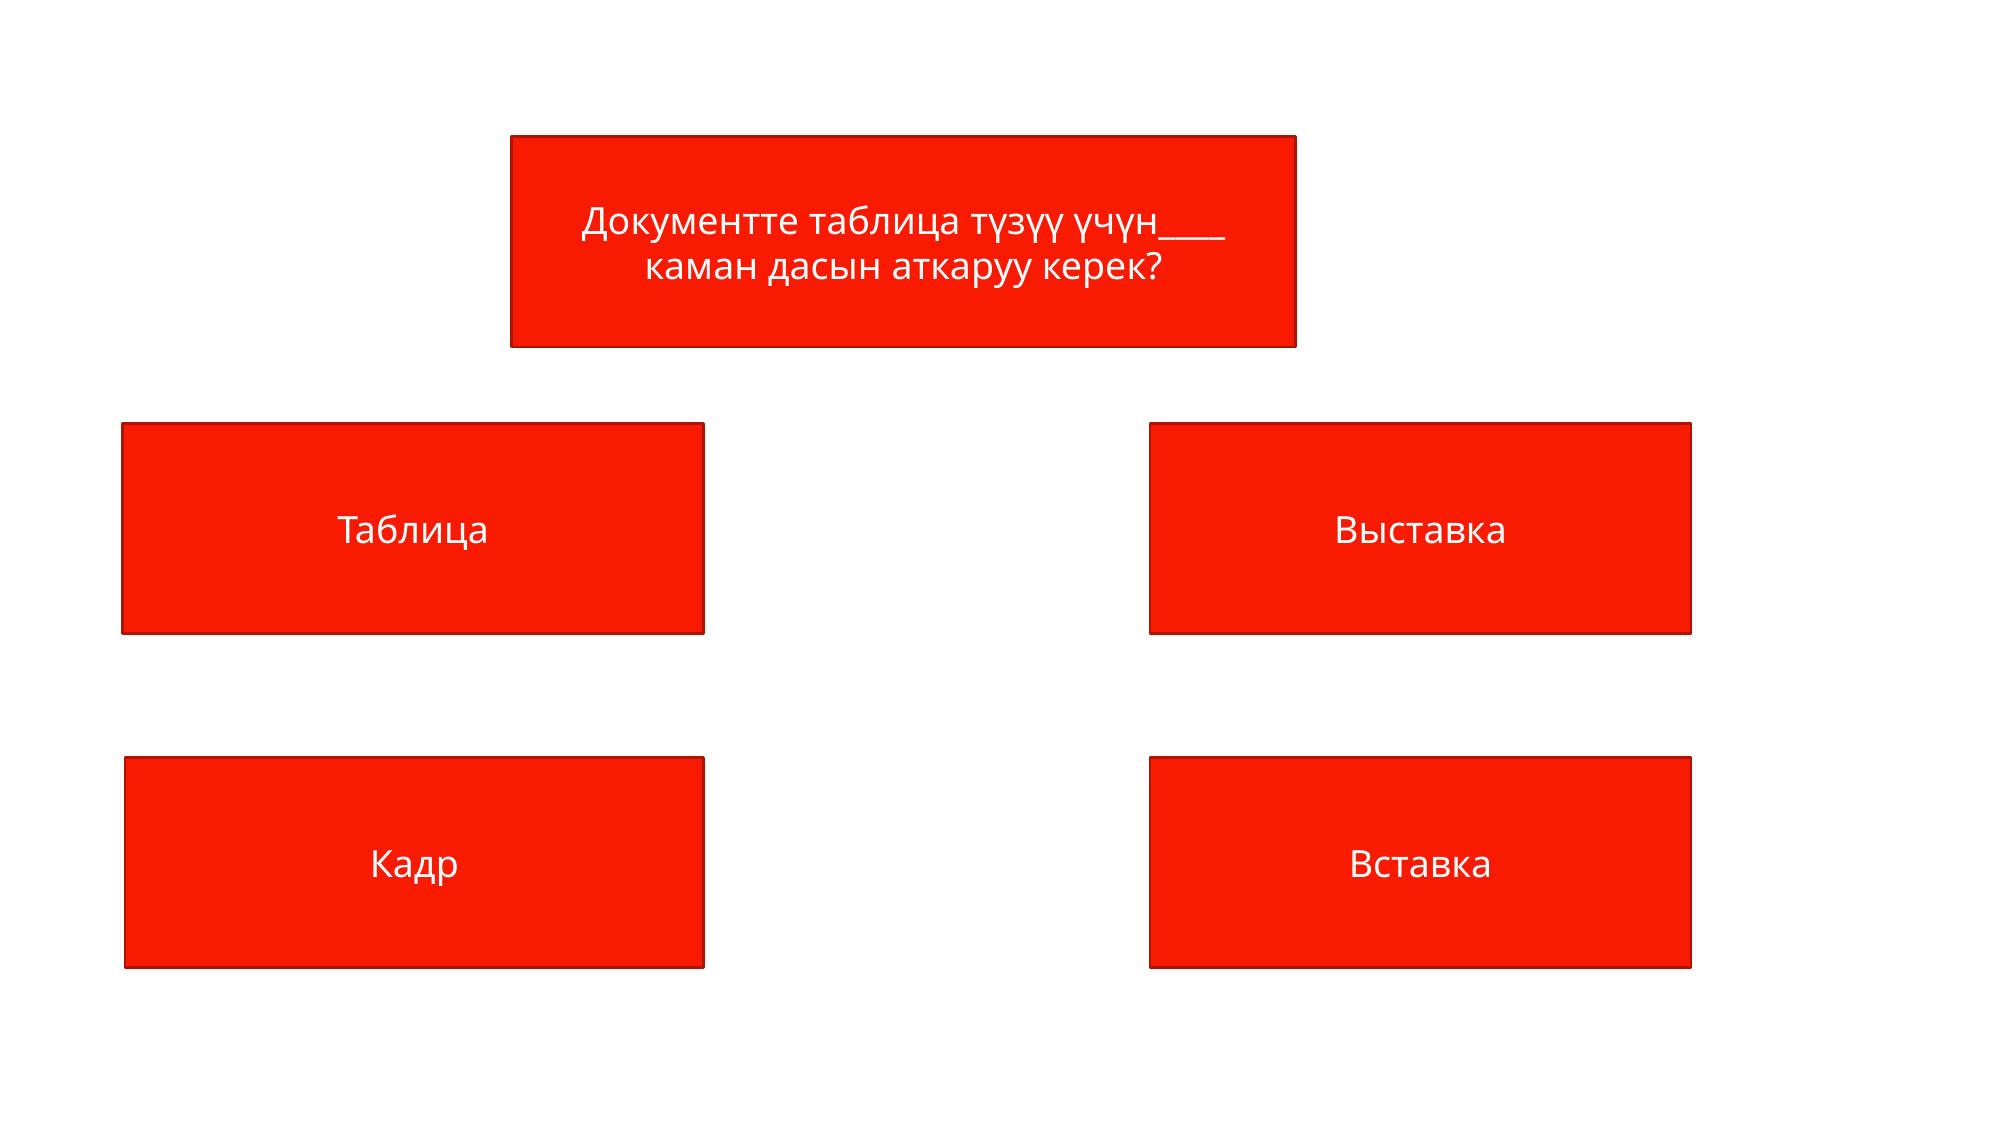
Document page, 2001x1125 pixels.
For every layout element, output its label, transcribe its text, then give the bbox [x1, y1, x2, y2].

text_box Выставка [1149, 422, 1692, 635]
text_box Вставка [1149, 756, 1692, 969]
text_box Таблица [121, 422, 705, 635]
text_box Документте таблица түзүү үчүн____ каман дасын аткаруу керек? [510, 135, 1297, 348]
text_box Кадр [124, 756, 705, 969]
